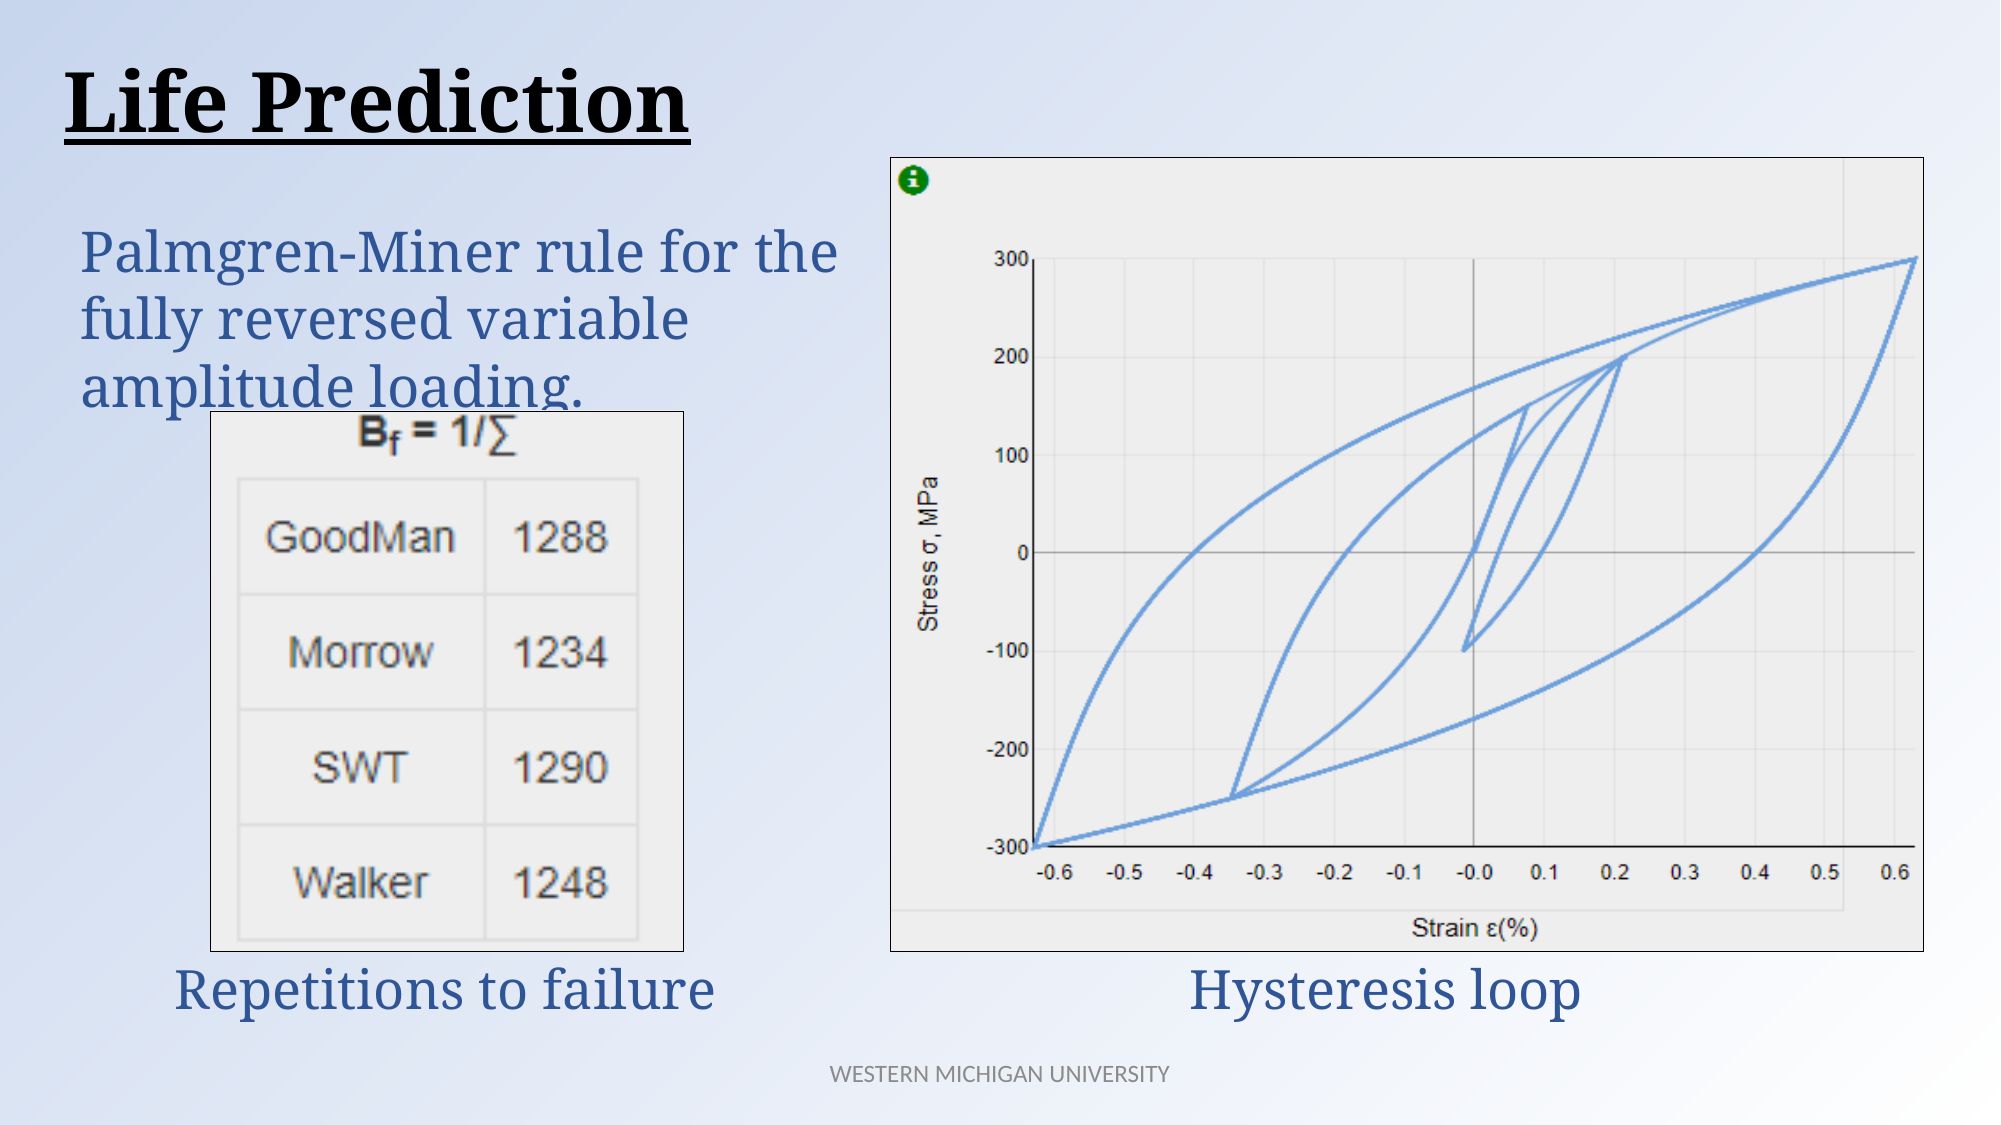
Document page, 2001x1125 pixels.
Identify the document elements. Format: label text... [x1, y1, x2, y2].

picture [890, 157, 1924, 952]
footer WESTERN MICHIGAN UNIVERSITY [662, 1042, 1338, 1103]
text_box Hysteresis loop [1174, 952, 1633, 1028]
text_box Life Prediction [49, 41, 707, 157]
picture [210, 410, 684, 952]
text_box Repetitions to failure [160, 948, 732, 1028]
text_box Palmgren-Miner rule for the fully reversed variable amplitude loading. [65, 208, 874, 426]
